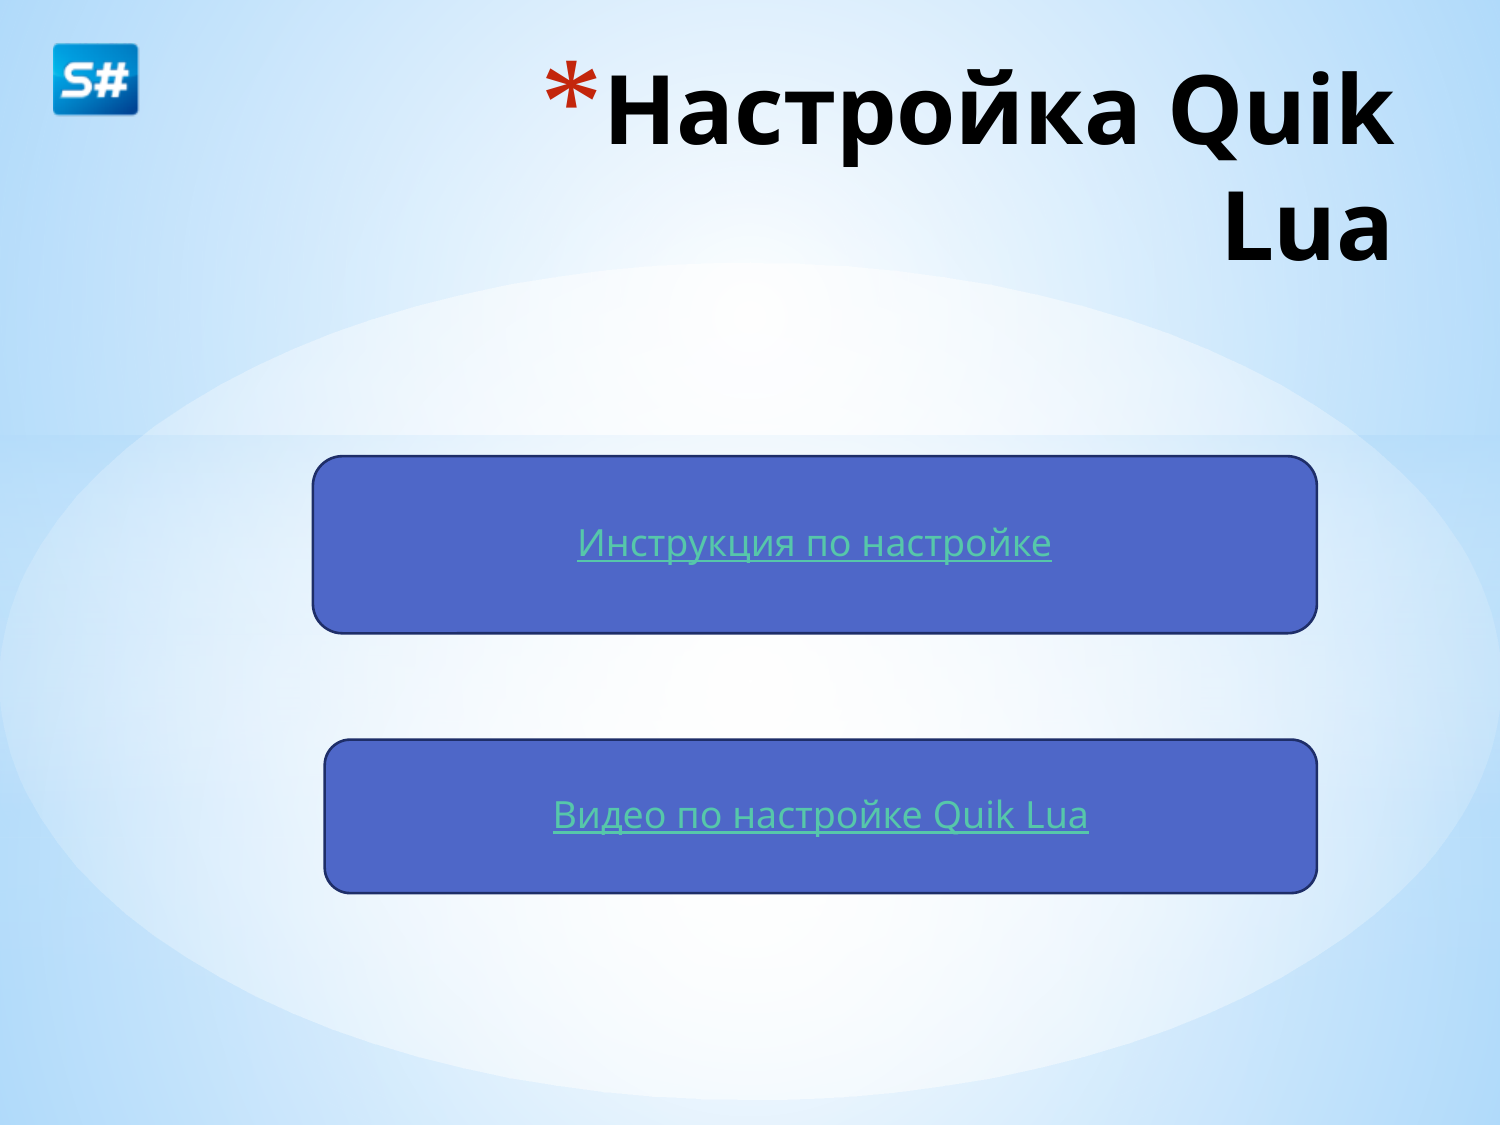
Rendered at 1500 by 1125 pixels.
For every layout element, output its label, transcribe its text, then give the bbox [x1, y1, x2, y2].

text_box Инструкция по настройке [311, 454, 1319, 635]
text_box Видео по настройке Quik Lua [323, 738, 1319, 895]
picture [52, 42, 141, 118]
title Настройка Quik Lua [348, 90, 1410, 287]
